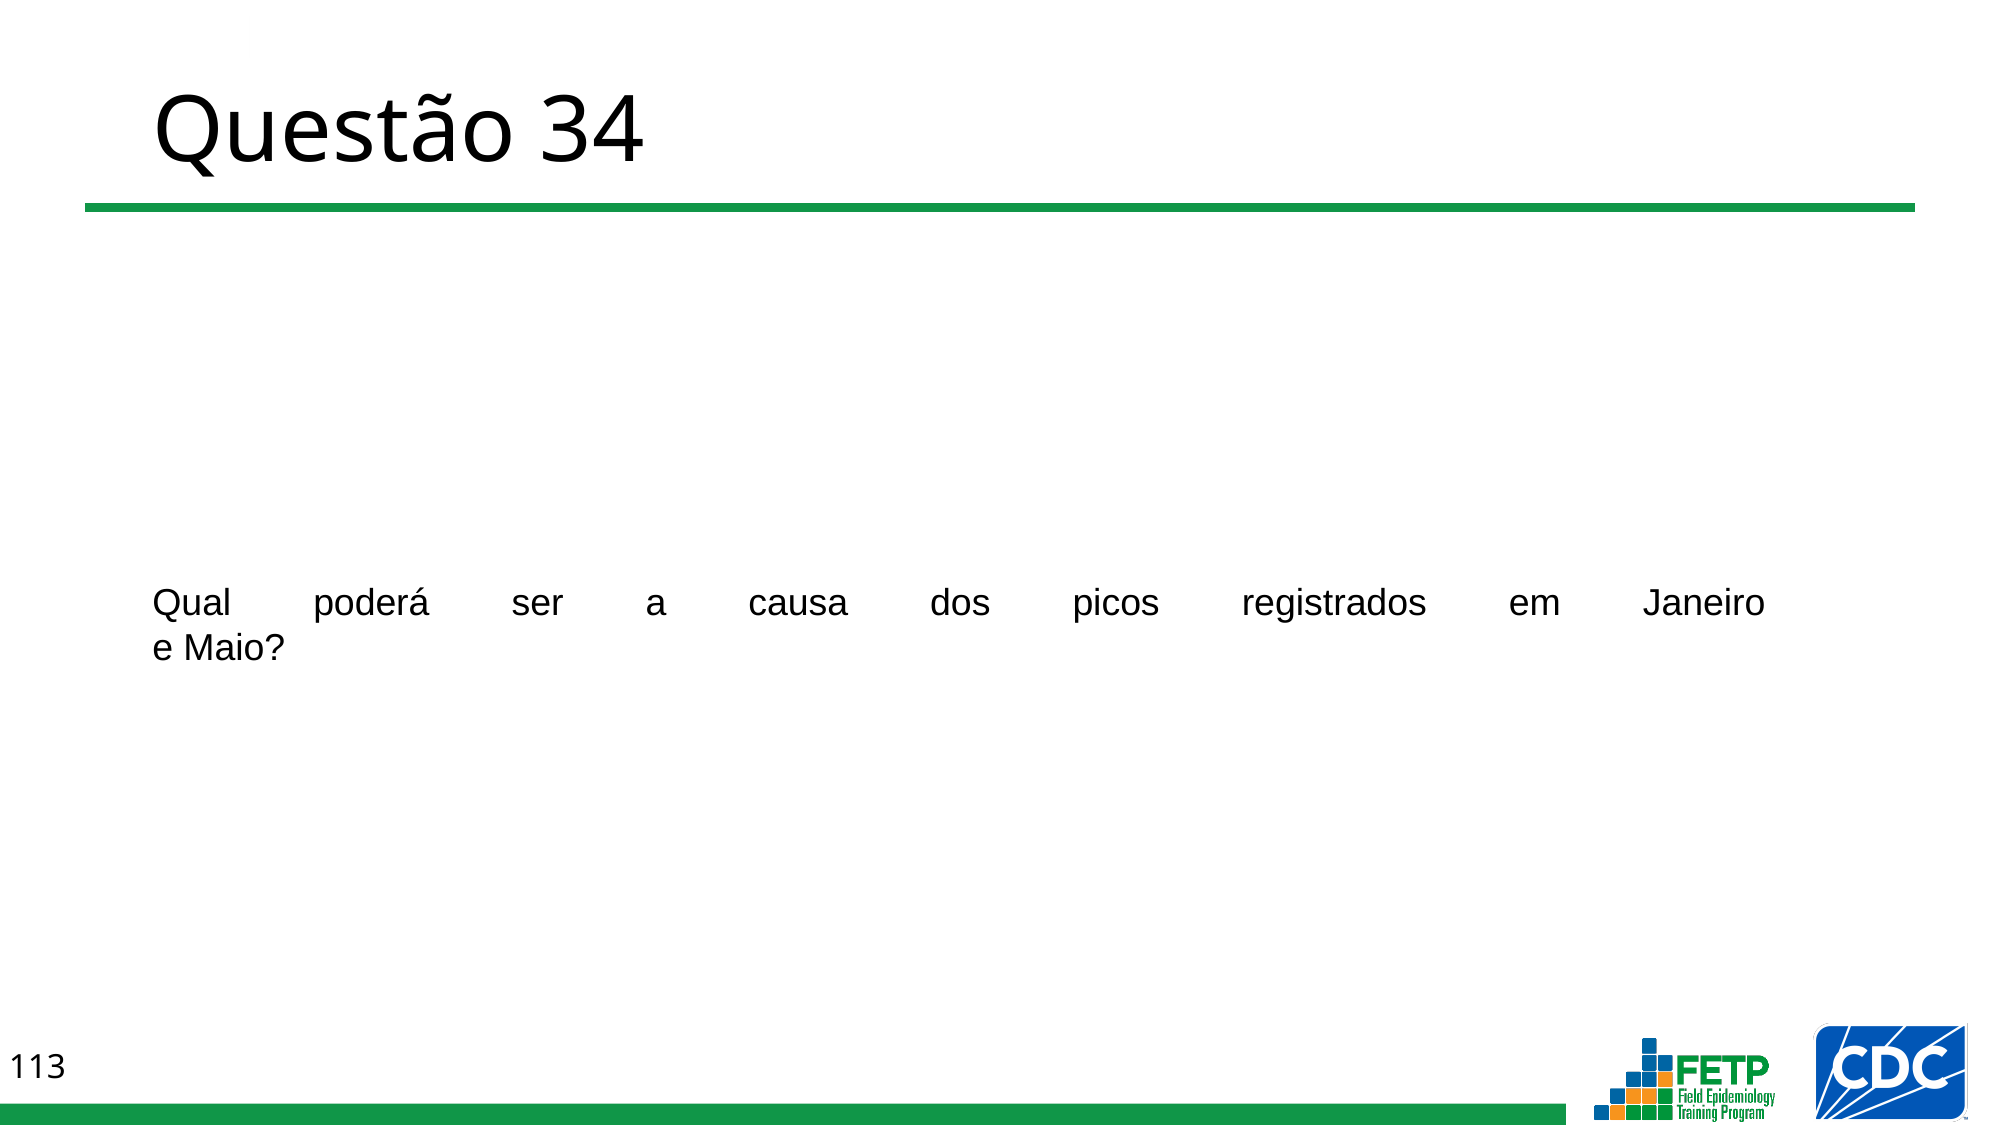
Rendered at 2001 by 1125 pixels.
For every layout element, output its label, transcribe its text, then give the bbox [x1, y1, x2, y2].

picture [1813, 1023, 1968, 1122]
list Qual poderá ser a causa dos picos registrados em Janeiro e Maio? [137, 242, 1863, 1004]
picture [1594, 1038, 1775, 1122]
title Questão 34 [137, 75, 1863, 207]
